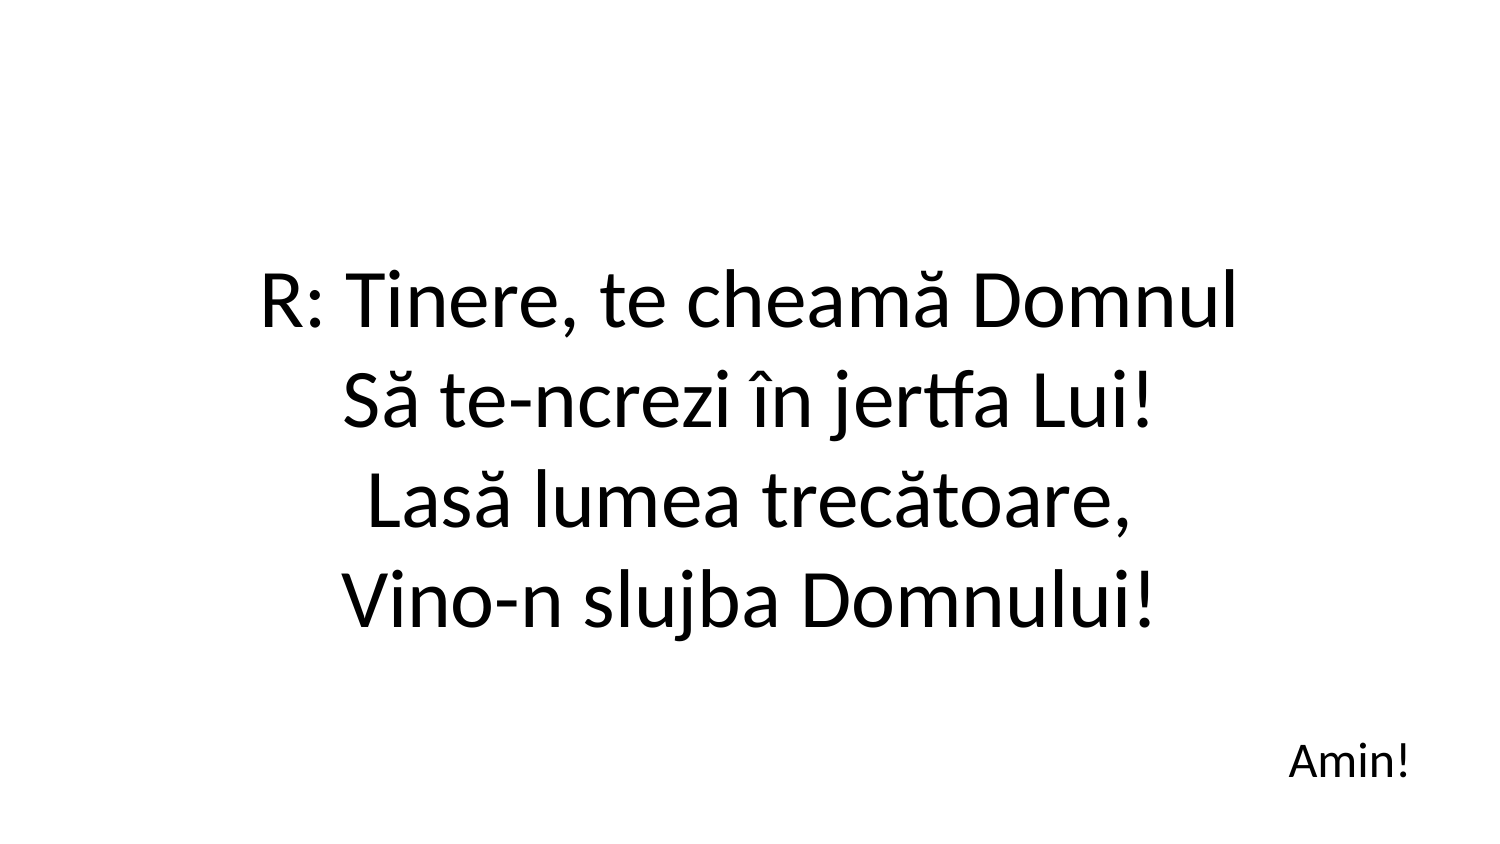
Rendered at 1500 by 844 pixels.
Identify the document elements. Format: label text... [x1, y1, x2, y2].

text_box Amin! [1273, 674, 1427, 795]
text_box R: Tinere, te cheamă Domnul Să te-ncrezi în jertfa Lui! Lasă lumea trecătoare, Vino-n slujba Domnului! [244, 192, 1256, 652]
